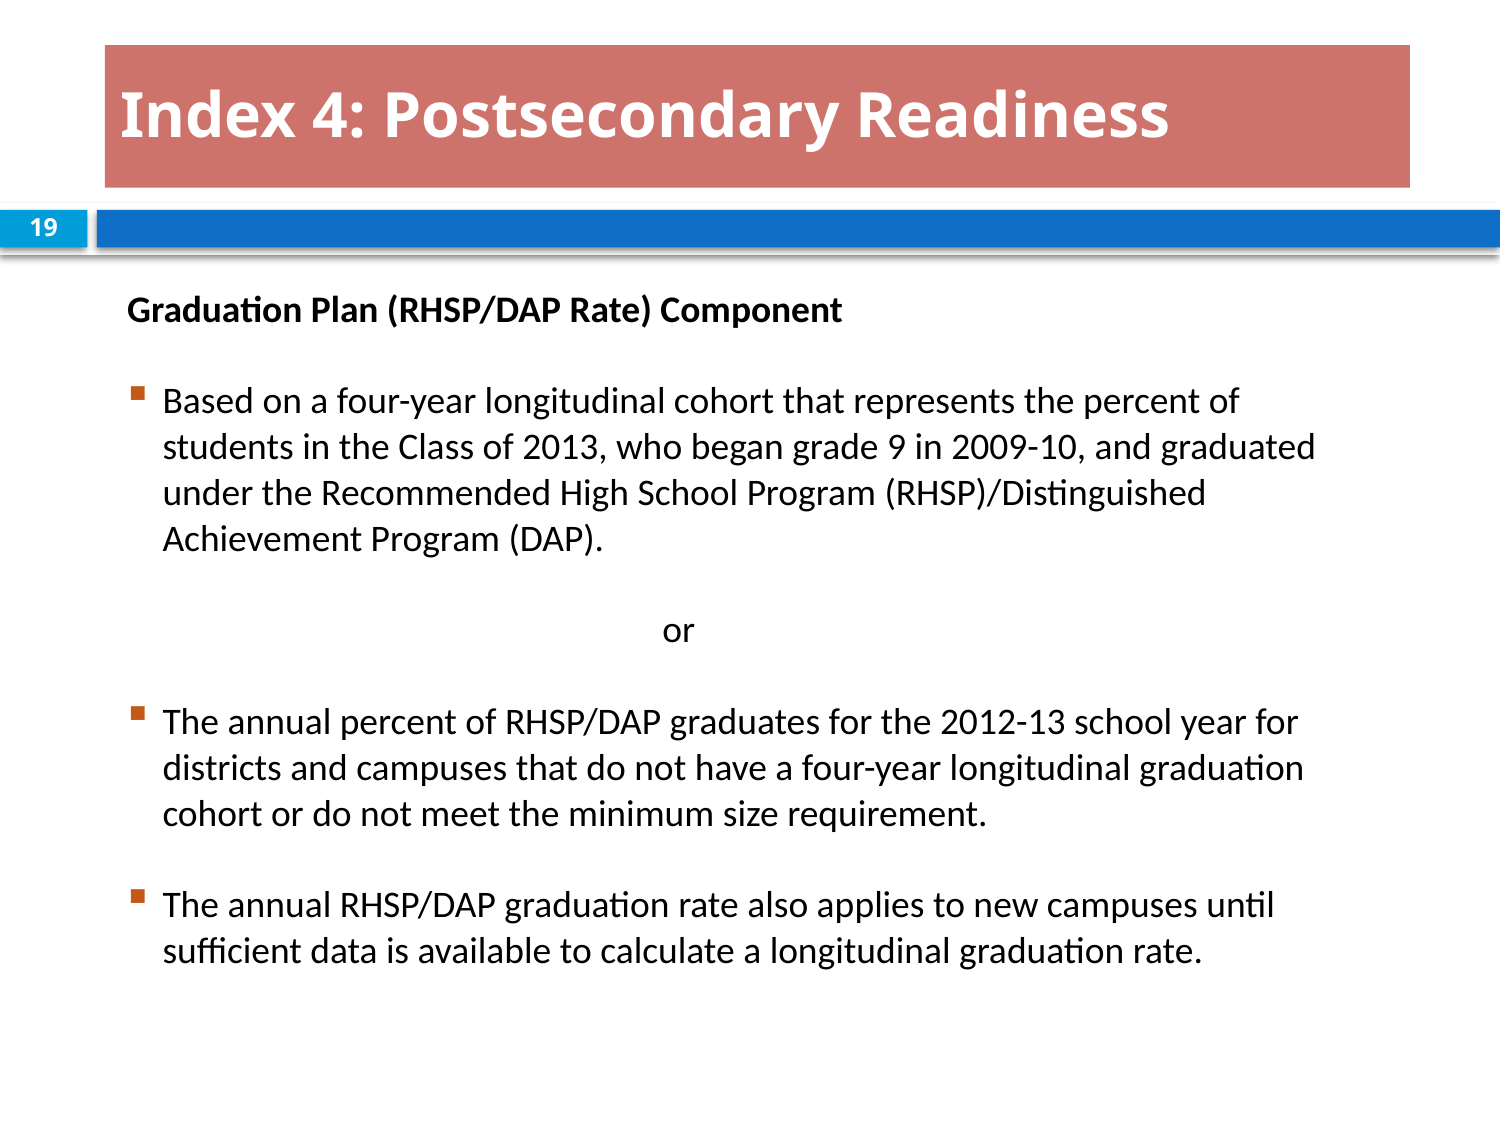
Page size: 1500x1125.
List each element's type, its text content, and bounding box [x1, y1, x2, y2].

slide_number 19 [0, 208, 88, 249]
text_box Graduation Plan (RHSP/DAP Rate) Component Based on a four-year longitudinal cohort that represents the percent of students in the Class of 2013, who began grade 9 in 2009-10, and graduated under the Recommended High School Program (RHSP)/Distinguished Achievement Program (DAP). or The annual percent of RHSP/DAP graduates for the 2012-13 school year for districts and campuses that do not have a four-year longitudinal graduation cohort or do not meet the minimum size requirement. The annual RHSP/DAP graduation rate also applies to new campuses until sufficient data is available to calculate a longitudinal graduation rate. [112, 276, 1410, 1025]
title Index 4: Postsecondary Readiness [104, 44, 1411, 189]
